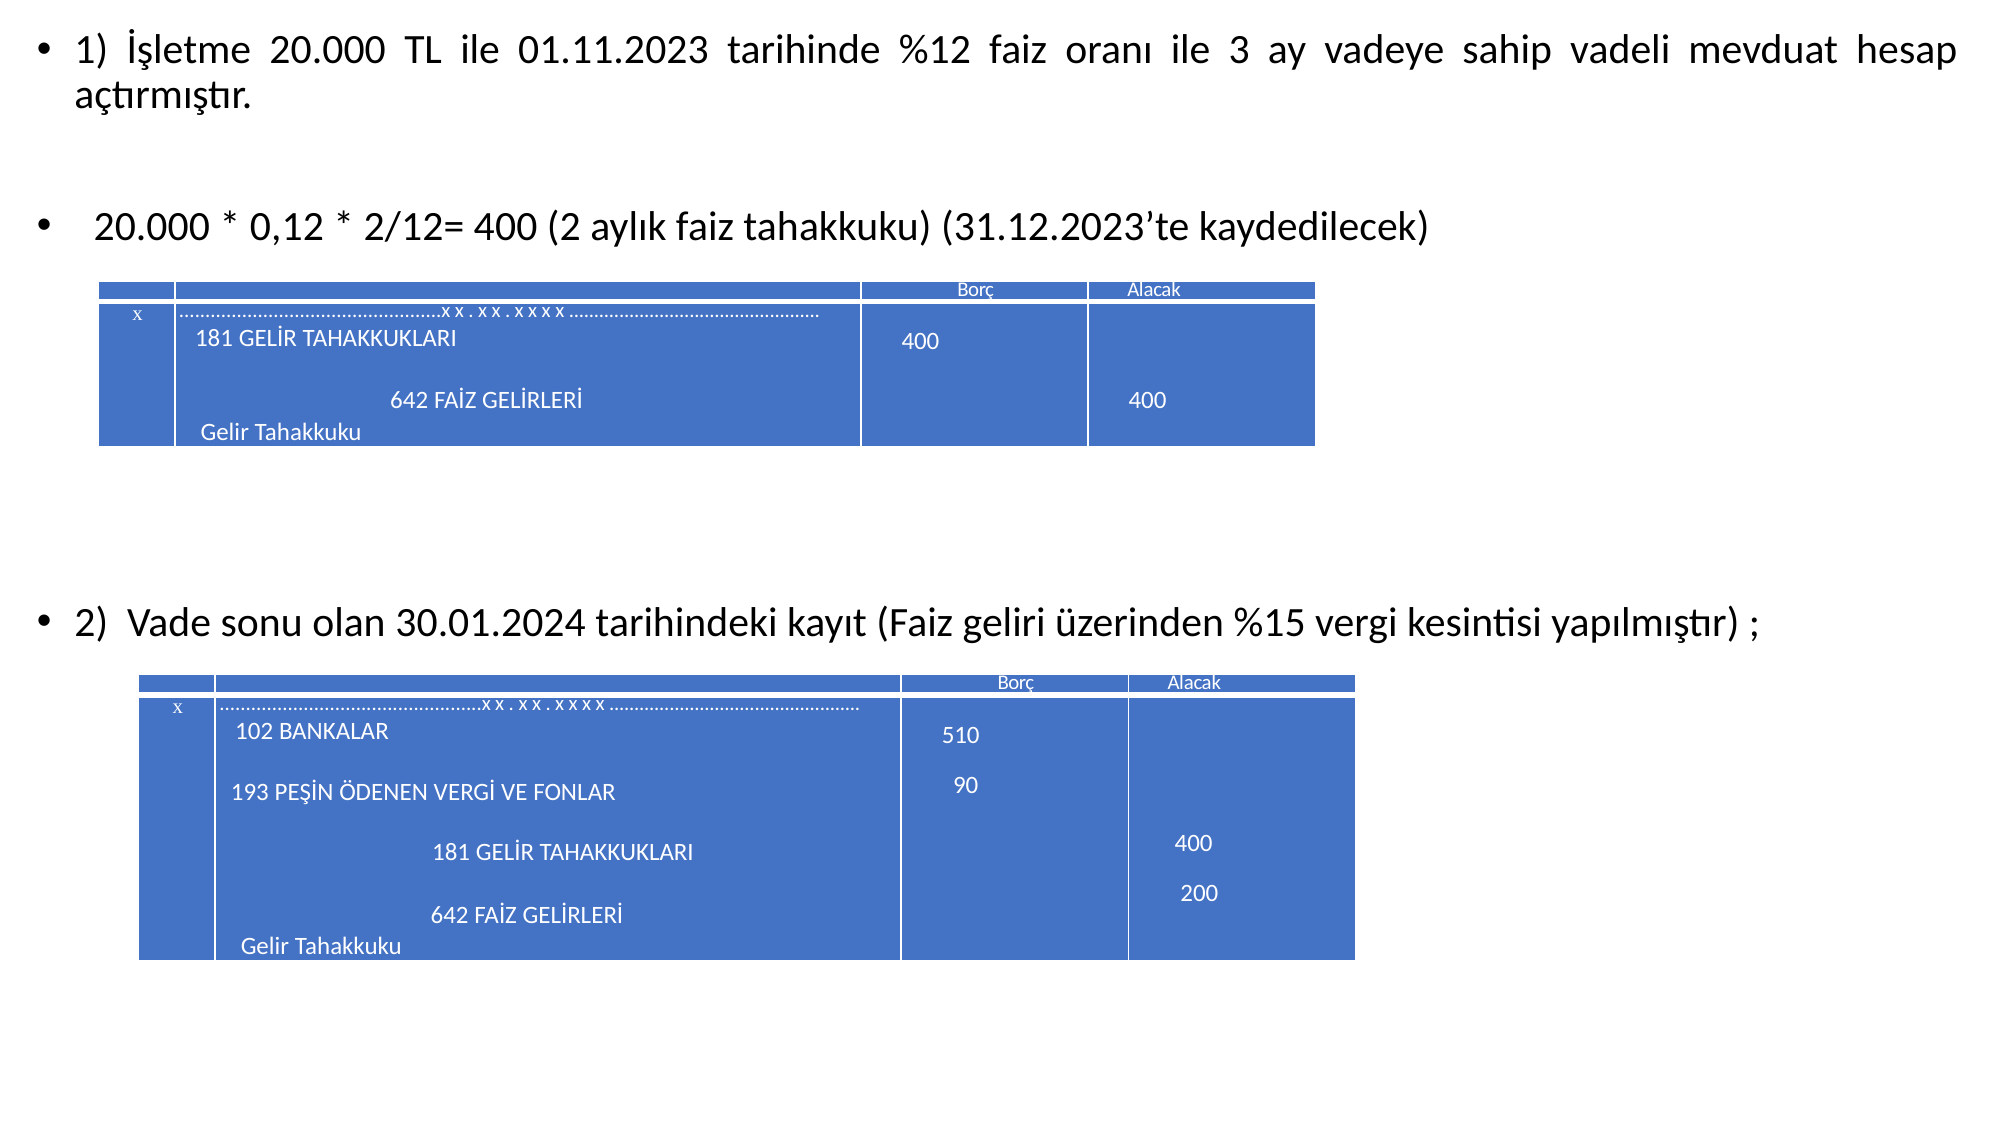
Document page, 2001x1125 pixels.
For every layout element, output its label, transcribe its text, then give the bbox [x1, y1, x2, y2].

table_cell 400 [862, 304, 1087, 446]
table_header [99, 282, 174, 299]
table_header [216, 675, 900, 692]
table_cell ..................................................xx.xx.xxxx.................................................. 102 BANKALAR 193 PEŞİN ÖDENEN VERGİ VE FONLAR 181 GELİR TAHAKKUKLARI 642 FAİZ GELİRLERİ Gelir Tahakkuku [216, 698, 900, 960]
table_header [139, 675, 214, 692]
table_cell x [139, 698, 214, 960]
table_cell 400 200 [1129, 698, 1355, 960]
table_cell ..................................................xx.xx.xxxx.................................................. 181 GELİR TAHAKKUKLARI 642 FAİZ GELİRLERİ Gelir Tahakkuku [176, 304, 860, 446]
list 1) İşletme 20.000 TL ile 01.11.2023 tarihinde %12 faiz oranı ile 3 ay vadeye sahip vadeli mevduat hesap açtırmıştır. 20.000 * 0,12 * 2/12= 400 (2 aylık faiz tahakkuku) (31.12.2023’te kaydedilecek) 2) Vade sonu olan 30.01.2024 tarihindeki kayıt (Faiz geliri üzerinden %15 vergi kesintisi yapılmıştır) ; [21, 20, 1974, 1093]
table_cell 510 90 [902, 698, 1128, 960]
table_cell 400 [1089, 304, 1315, 446]
table_header Alacak [1129, 675, 1355, 692]
table_cell x [99, 304, 174, 446]
table_header [176, 282, 860, 299]
table_header Alacak [1089, 282, 1315, 299]
table_header Borç [902, 675, 1128, 692]
table_header Borç [862, 282, 1087, 299]
